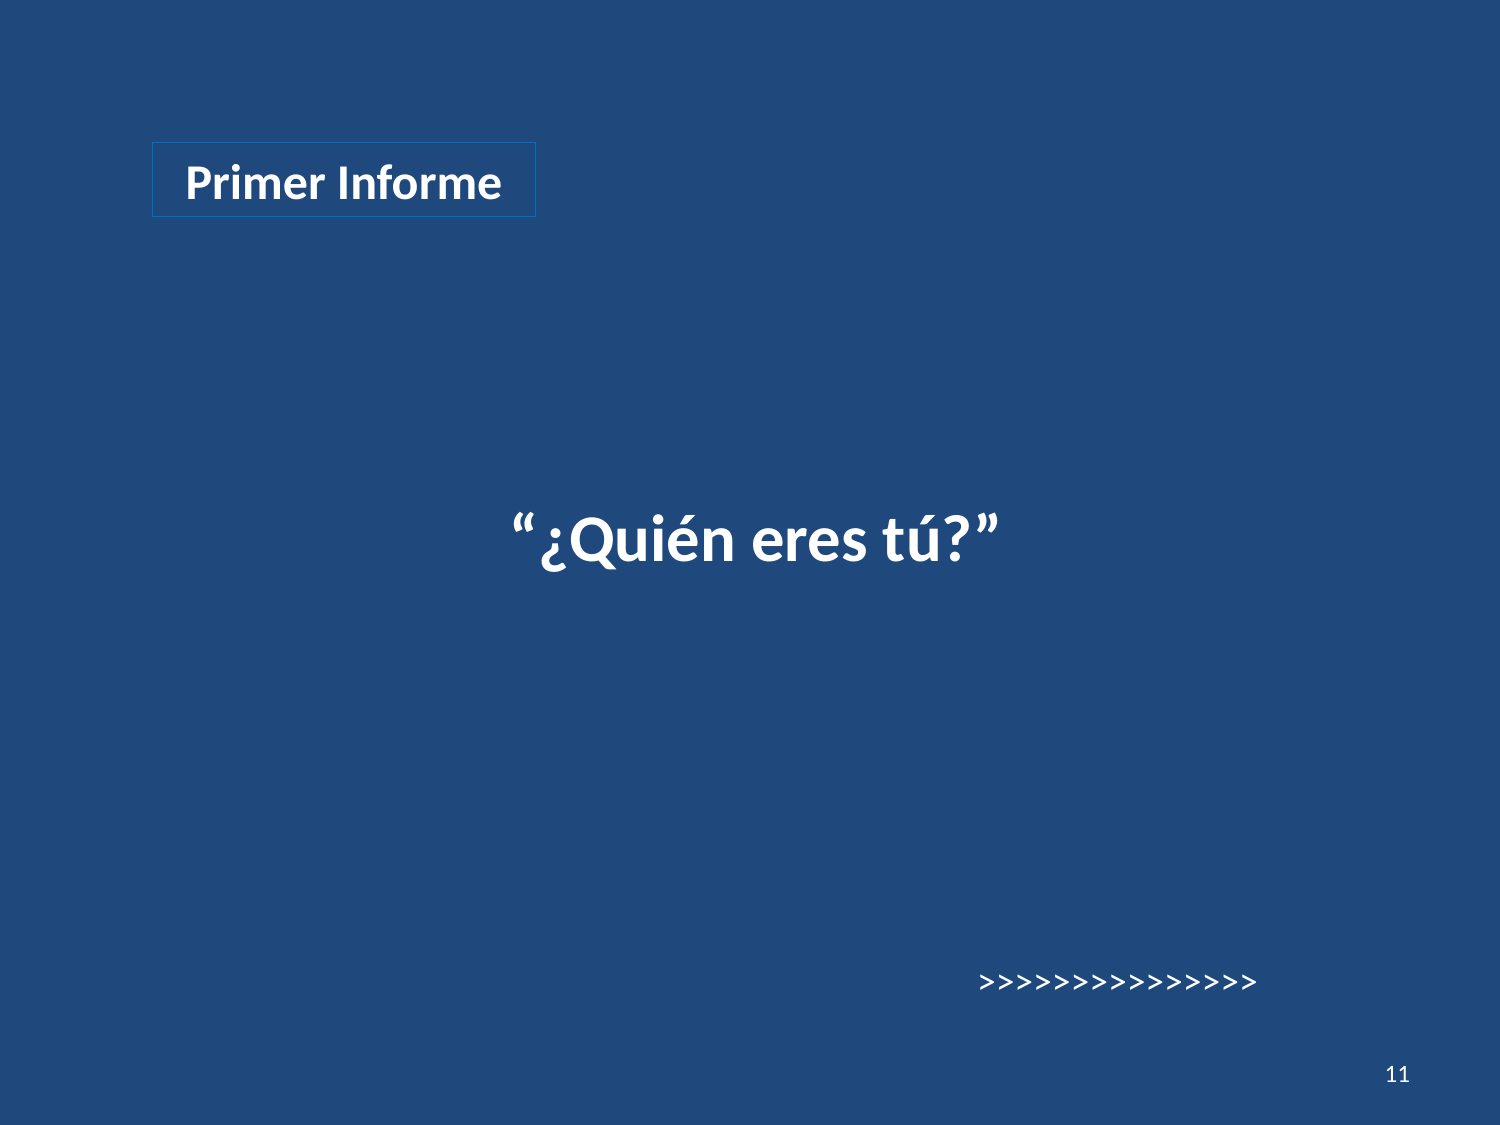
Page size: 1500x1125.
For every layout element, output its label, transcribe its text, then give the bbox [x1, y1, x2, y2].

slide_number 11 [1074, 1042, 1425, 1103]
text_box Primer Informe [152, 142, 536, 217]
text_box “¿Quién eres tú?” [174, 487, 1338, 723]
text_box >>>>>>>>>>>>>>> [962, 949, 1338, 1010]
